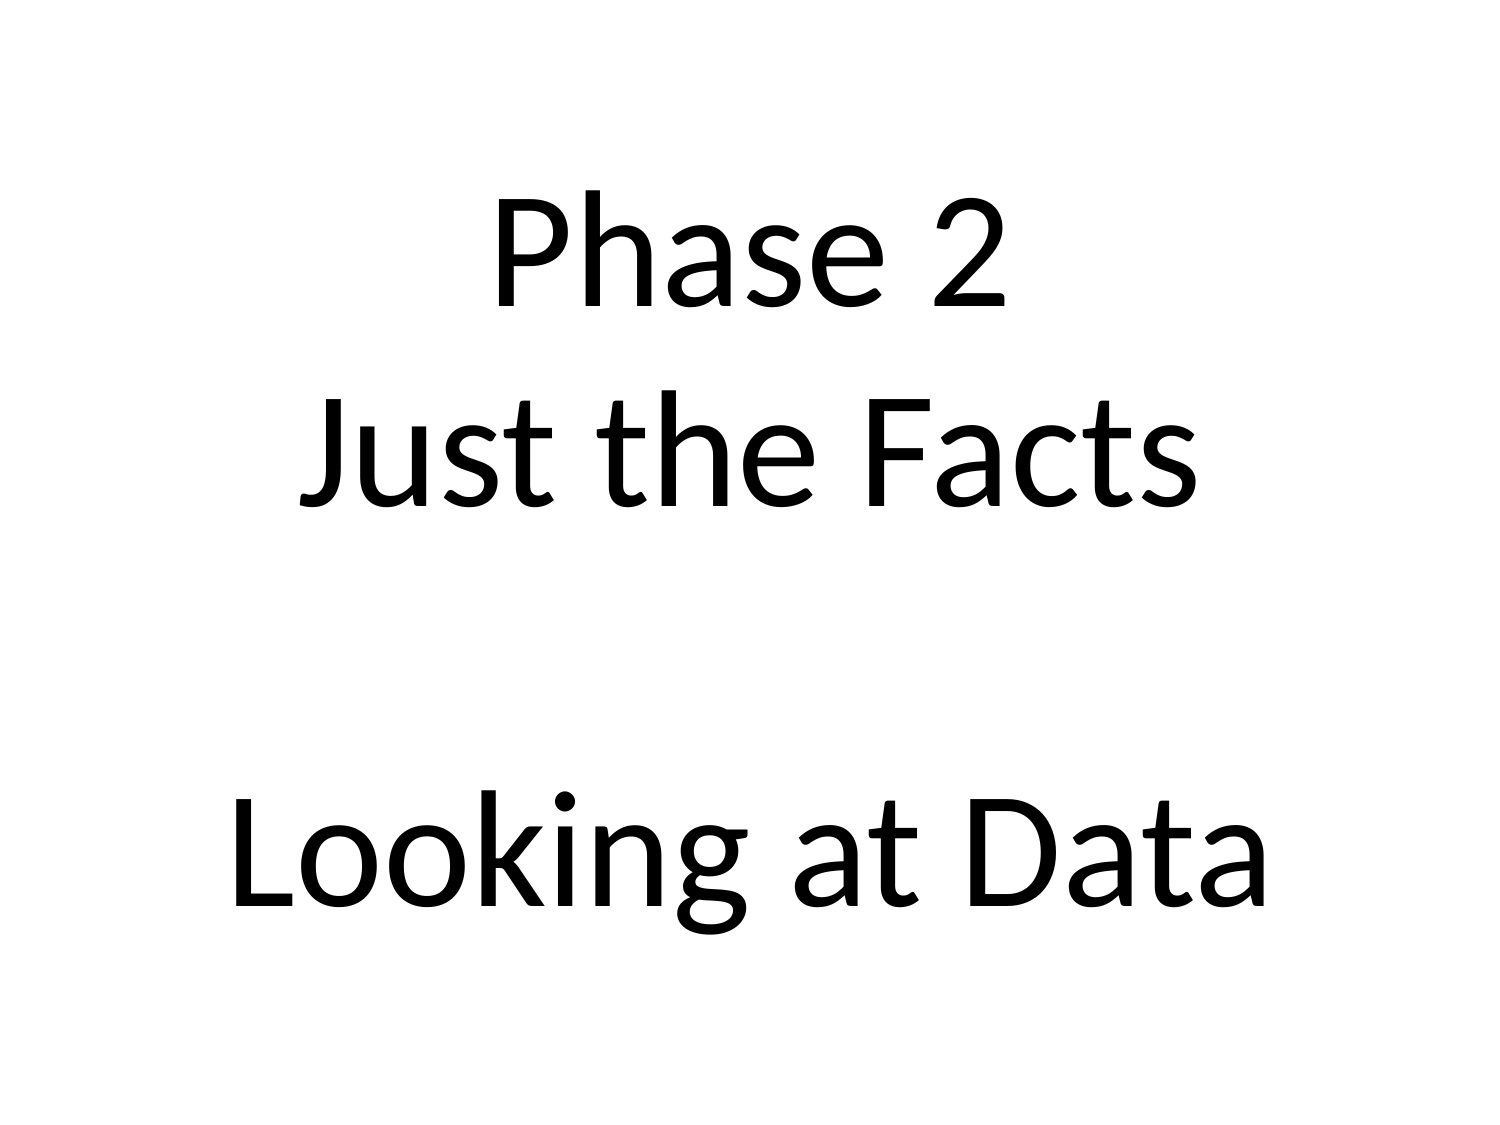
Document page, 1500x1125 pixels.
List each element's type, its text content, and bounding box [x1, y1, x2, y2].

title Phase 2 Just the Facts Looking at Data [75, 45, 1425, 1035]
